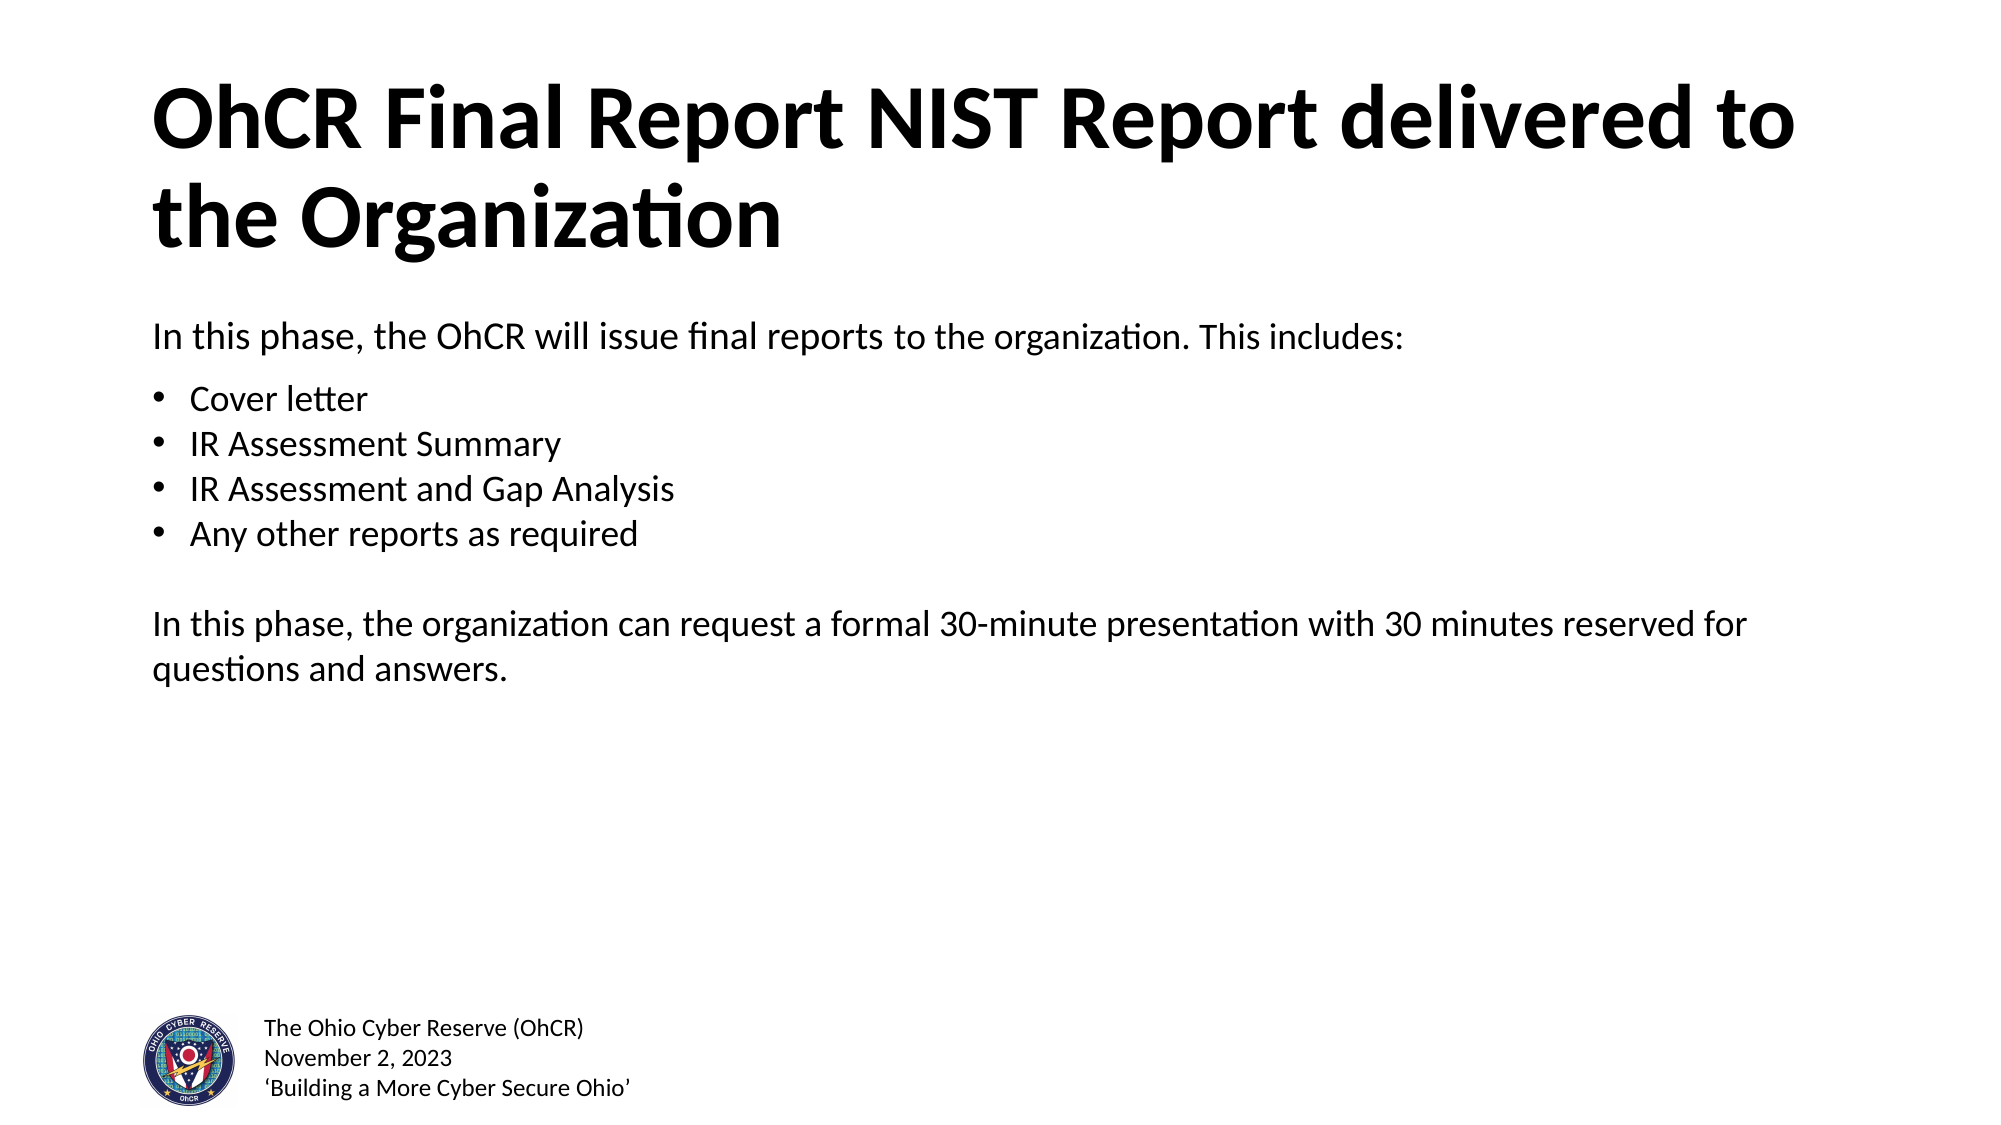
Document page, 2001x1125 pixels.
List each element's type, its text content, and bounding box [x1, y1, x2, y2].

text_box The Ohio Cyber Reserve (OhCR) November 2, 2023 ‘Building a More Cyber Secure Ohio’ [249, 1004, 647, 1109]
title OhCR Final Report NIST Report delivered to the Organization [137, 59, 1863, 278]
list In this phase, the OhCR will issue final reports to the organization. This includes: Cover letter IR Assessment Summary IR Assessment and Gap Analysis Any other reports as required In this phase, the organization can request a formal 30-minute presentation with 30 minutes reserved for questions and answers. [137, 299, 1820, 993]
picture [140, 1013, 238, 1108]
